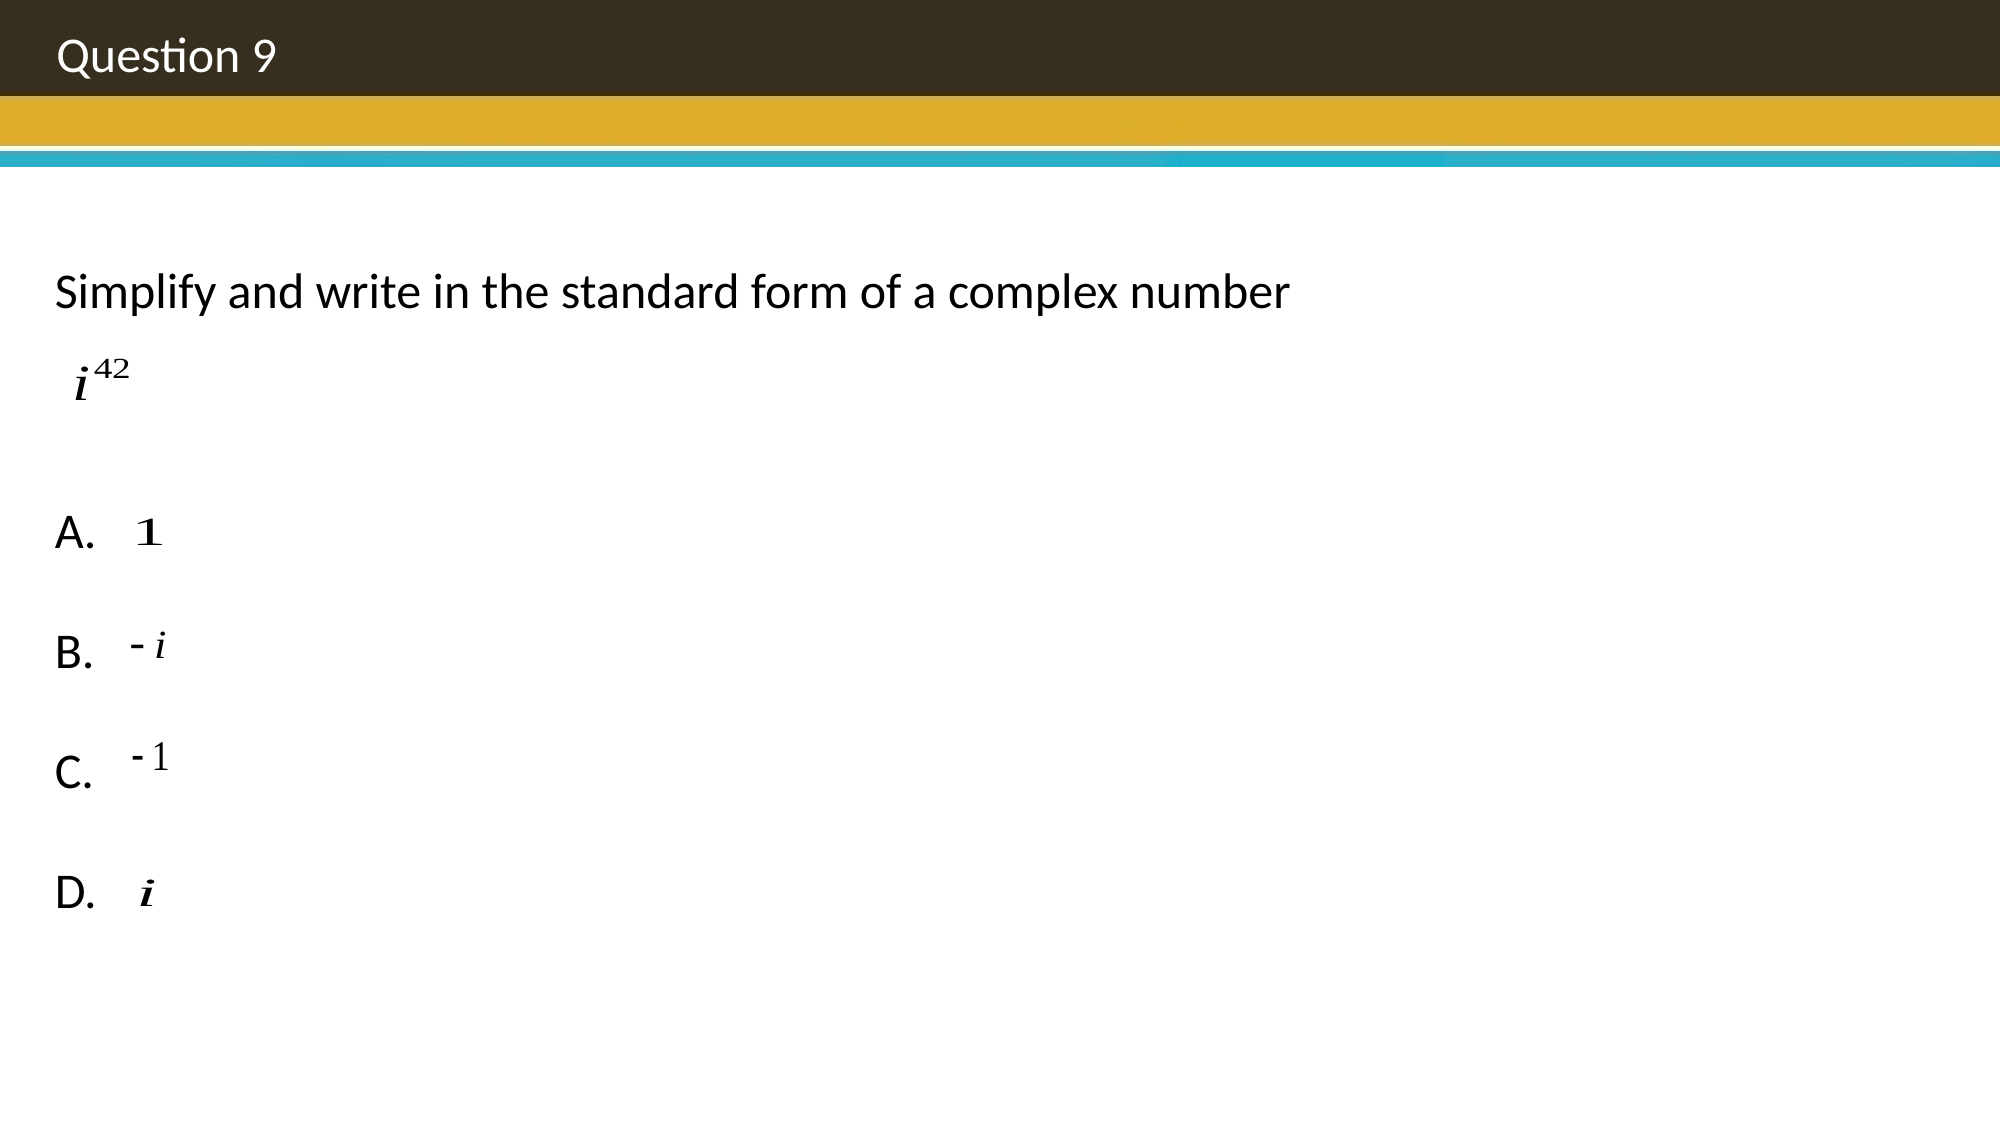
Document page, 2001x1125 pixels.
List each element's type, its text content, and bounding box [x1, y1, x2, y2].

picture [126, 731, 172, 778]
picture [0, 0, 2000, 167]
picture [127, 872, 171, 916]
text_box Simplify and write in the standard form of a complex number A. B. C. D. [40, 250, 1935, 926]
picture [64, 346, 145, 414]
picture [122, 625, 176, 669]
text_box Question 9 [41, 14, 293, 90]
picture [129, 508, 169, 552]
